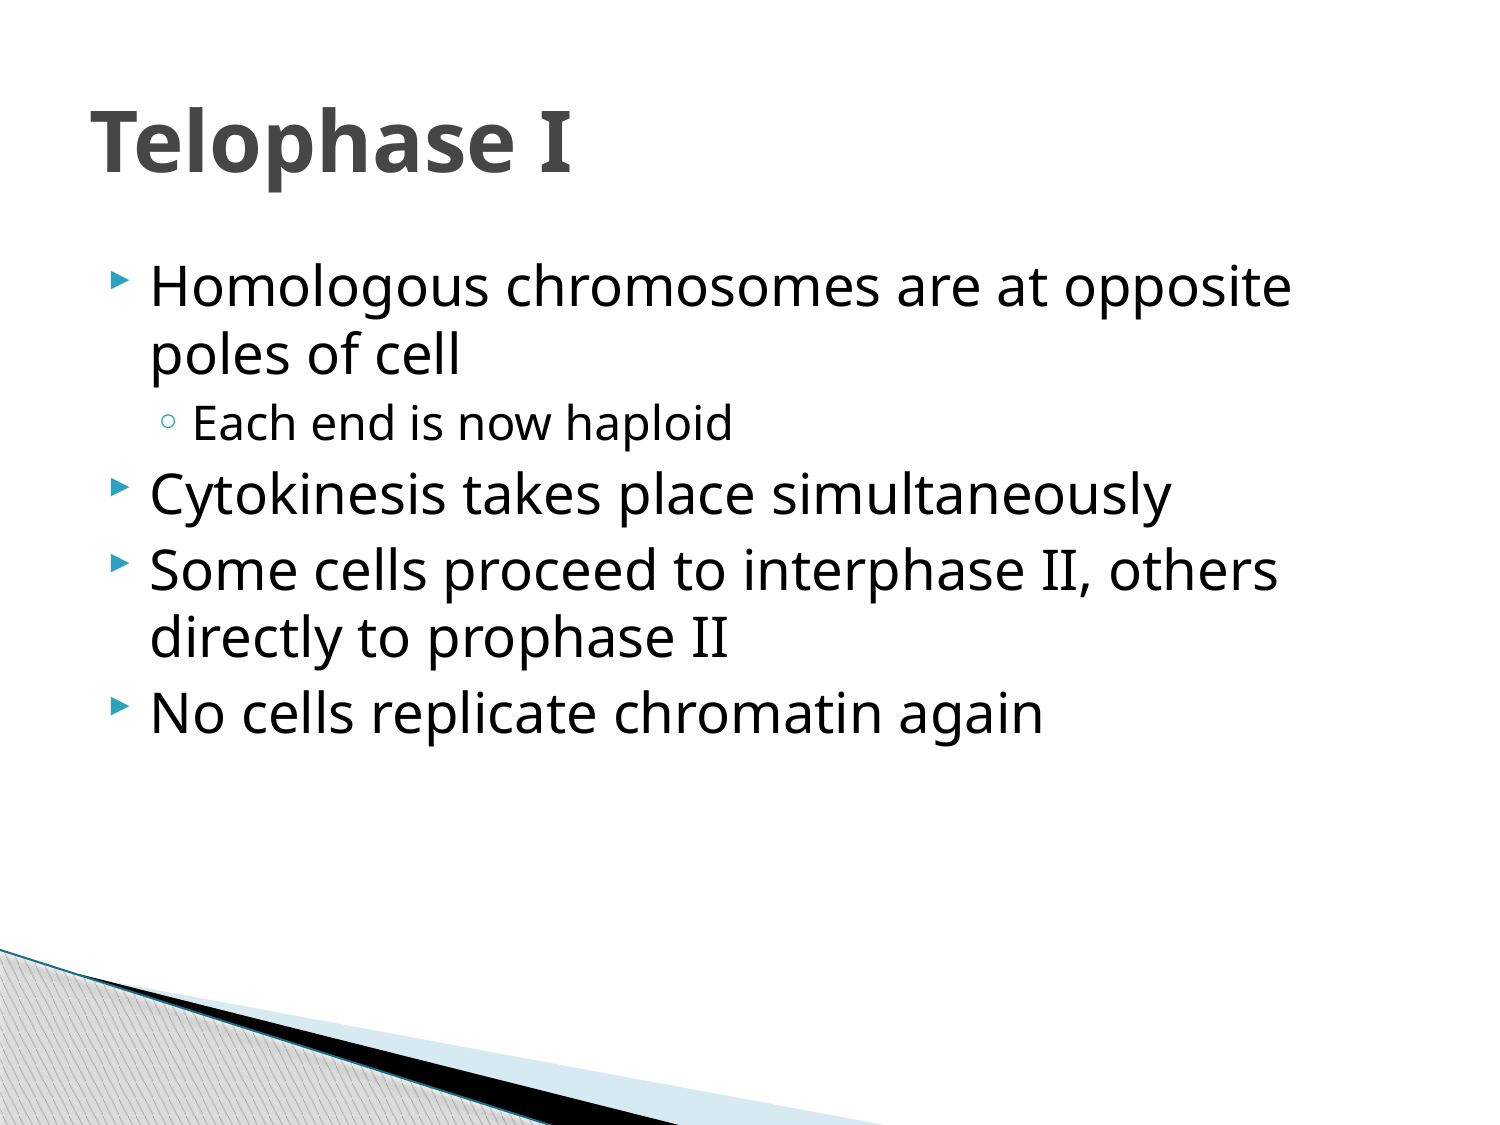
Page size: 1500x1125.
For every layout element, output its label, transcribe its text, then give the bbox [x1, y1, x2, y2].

title Telophase I [75, 45, 1425, 233]
list Homologous chromosomes are at opposite poles of cell Each end is now haploid Cytokinesis takes place simultaneously Some cells proceed to interphase II, others directly to prophase II No cells replicate chromatin again [75, 243, 1425, 986]
